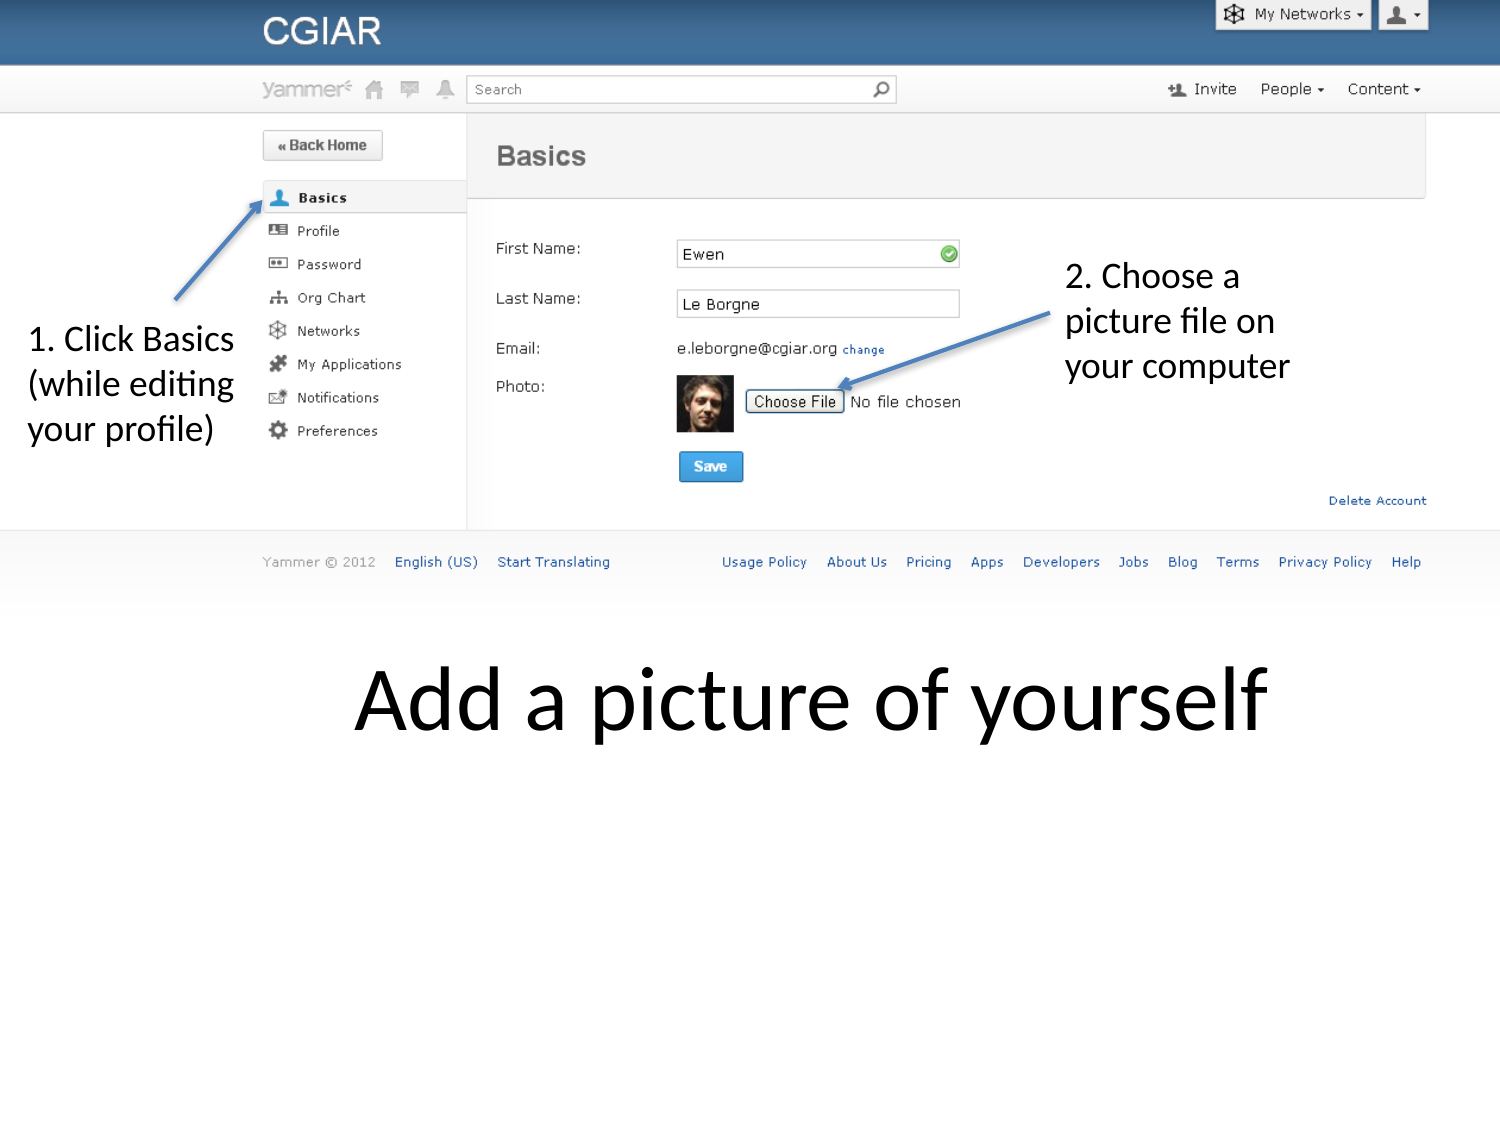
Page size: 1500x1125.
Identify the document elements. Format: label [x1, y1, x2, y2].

picture [0, 0, 1500, 1069]
text_box [837, 312, 1051, 388]
text_box [174, 199, 263, 301]
